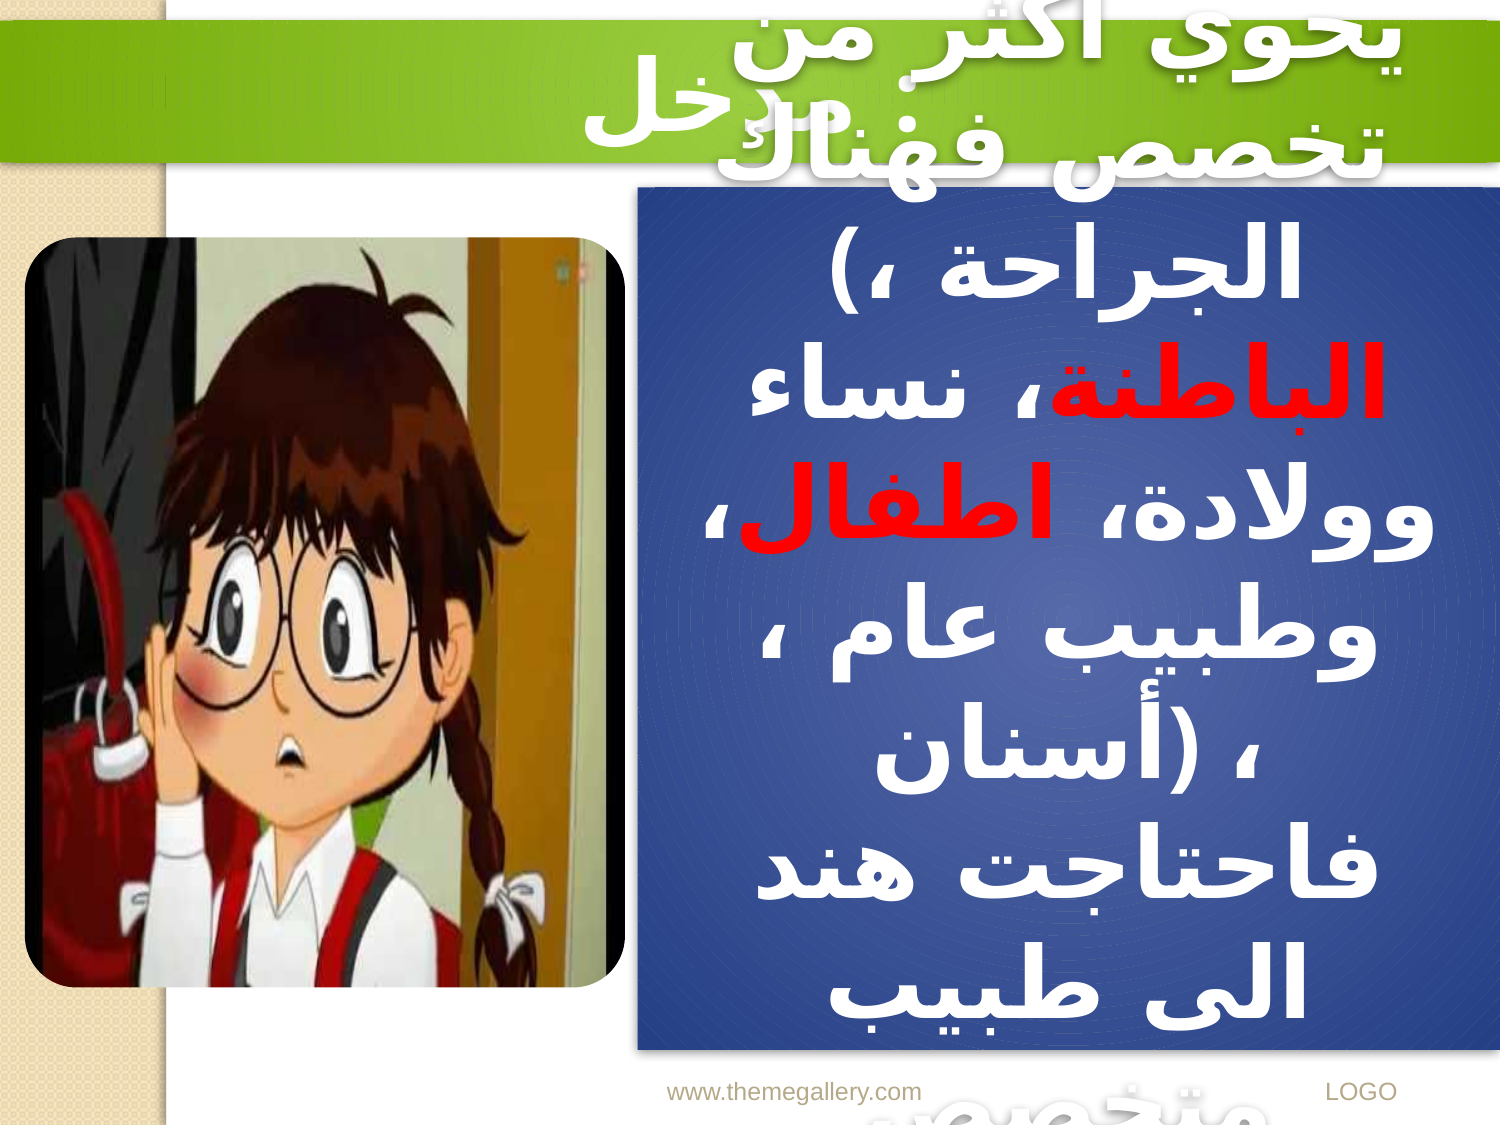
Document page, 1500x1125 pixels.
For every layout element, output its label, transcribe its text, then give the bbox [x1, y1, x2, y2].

slide_number www.themegallery.com [587, 1034, 937, 1113]
text_box مدخل : [0, 20, 1500, 163]
picture [24, 237, 626, 988]
text_box لان مجال الطب يحوي اكثر من تخصص فهناك (الجراحة ، الباطنة، نساء وولادة، اطفال، وطبيب عام ، أسنان) ، فاحتاجت هند الى طبيب متخصص بالأسنان لمعالجتها [637, 187, 1500, 1050]
footer LOGO [937, 1062, 1413, 1113]
